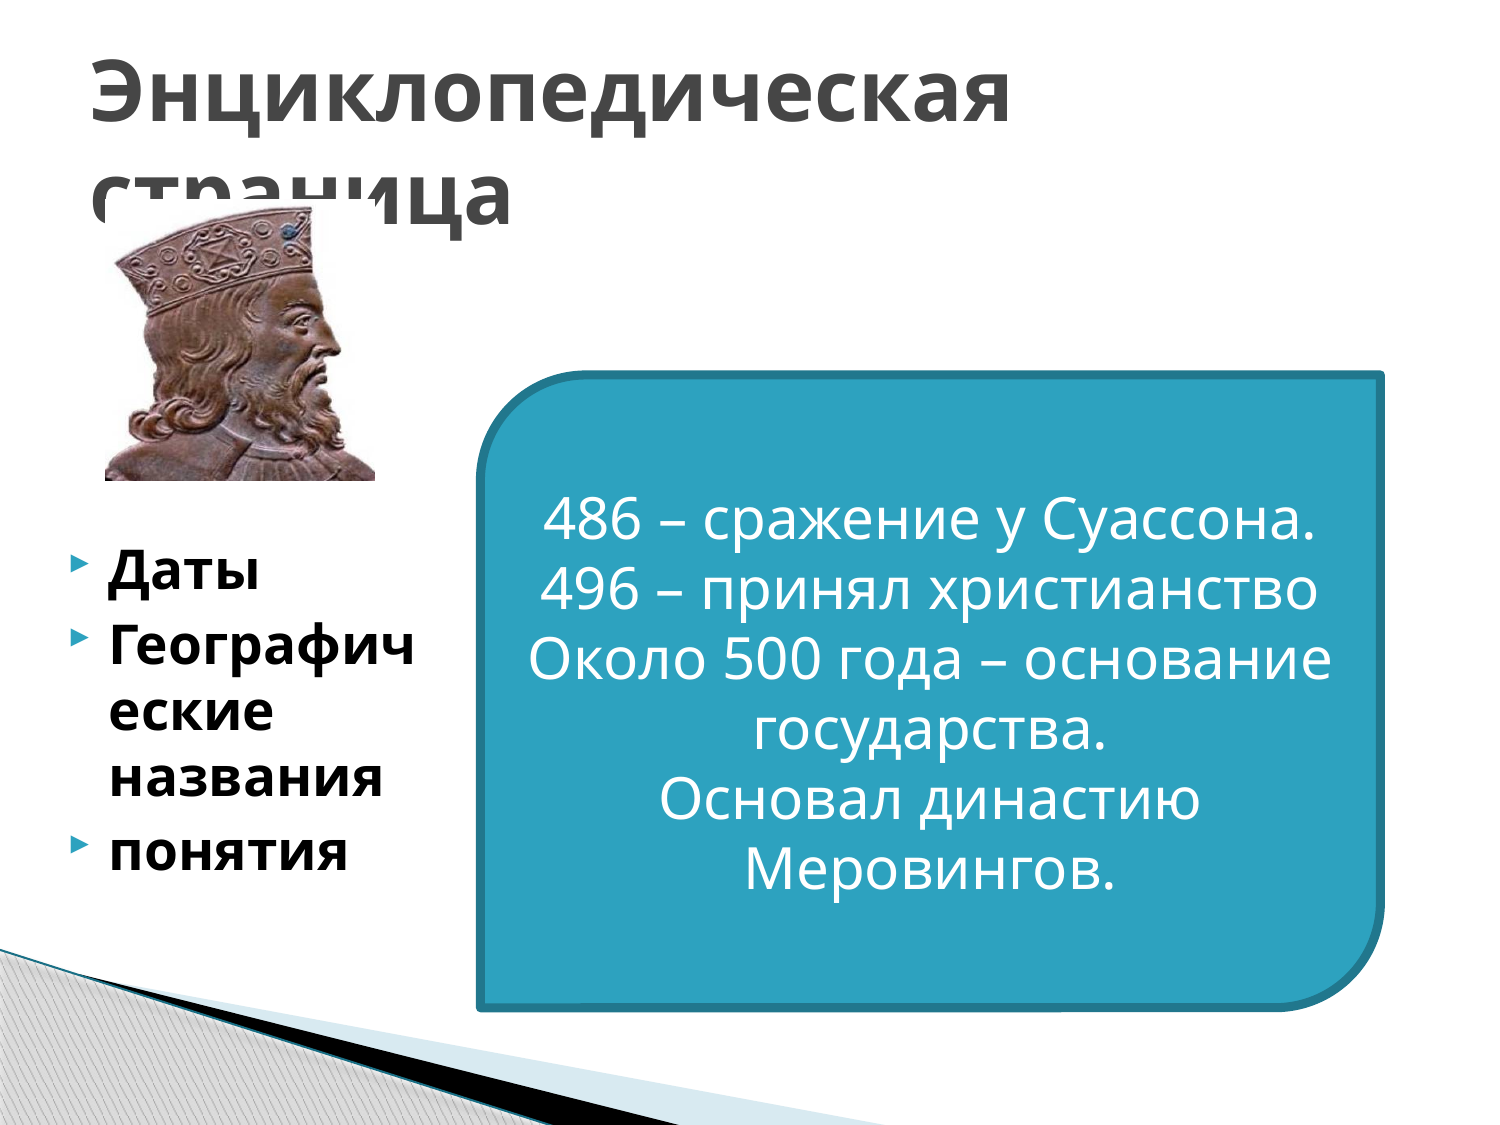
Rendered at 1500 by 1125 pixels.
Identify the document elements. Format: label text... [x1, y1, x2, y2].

title Энциклопедическая страница [75, 45, 1425, 233]
text_box 486 – сражение у Суассона. 496 – принял христианство Около 500 года – основание государства. Основал династию Меровингов. [475, 370, 1385, 1013]
picture [105, 198, 376, 481]
list Даты Географические названия понятия [35, 527, 434, 891]
